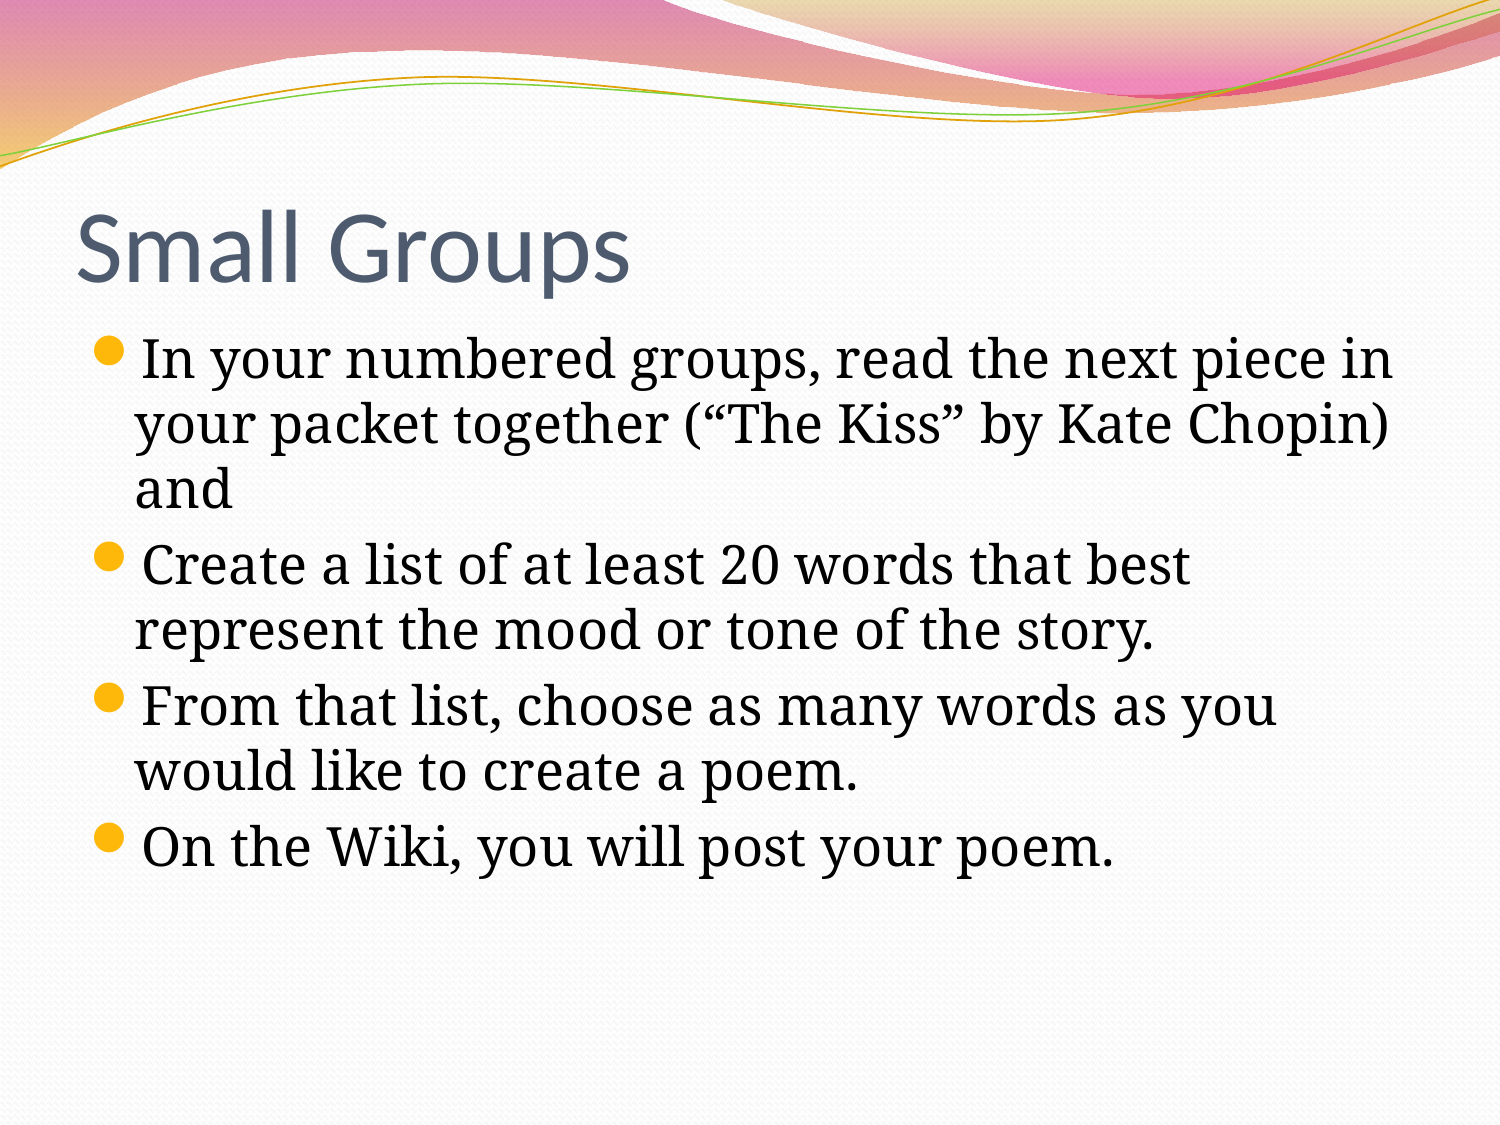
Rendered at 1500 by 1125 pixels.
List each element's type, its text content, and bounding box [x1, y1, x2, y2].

title Small Groups [75, 115, 1425, 303]
list In your numbered groups, read the next piece in your packet together (“The Kiss” by Kate Chopin) and Create a list of at least 20 words that best represent the mood or tone of the story. From that list, choose as many words as you would like to create a poem. On the Wiki, you will post your poem. [75, 317, 1425, 1038]
